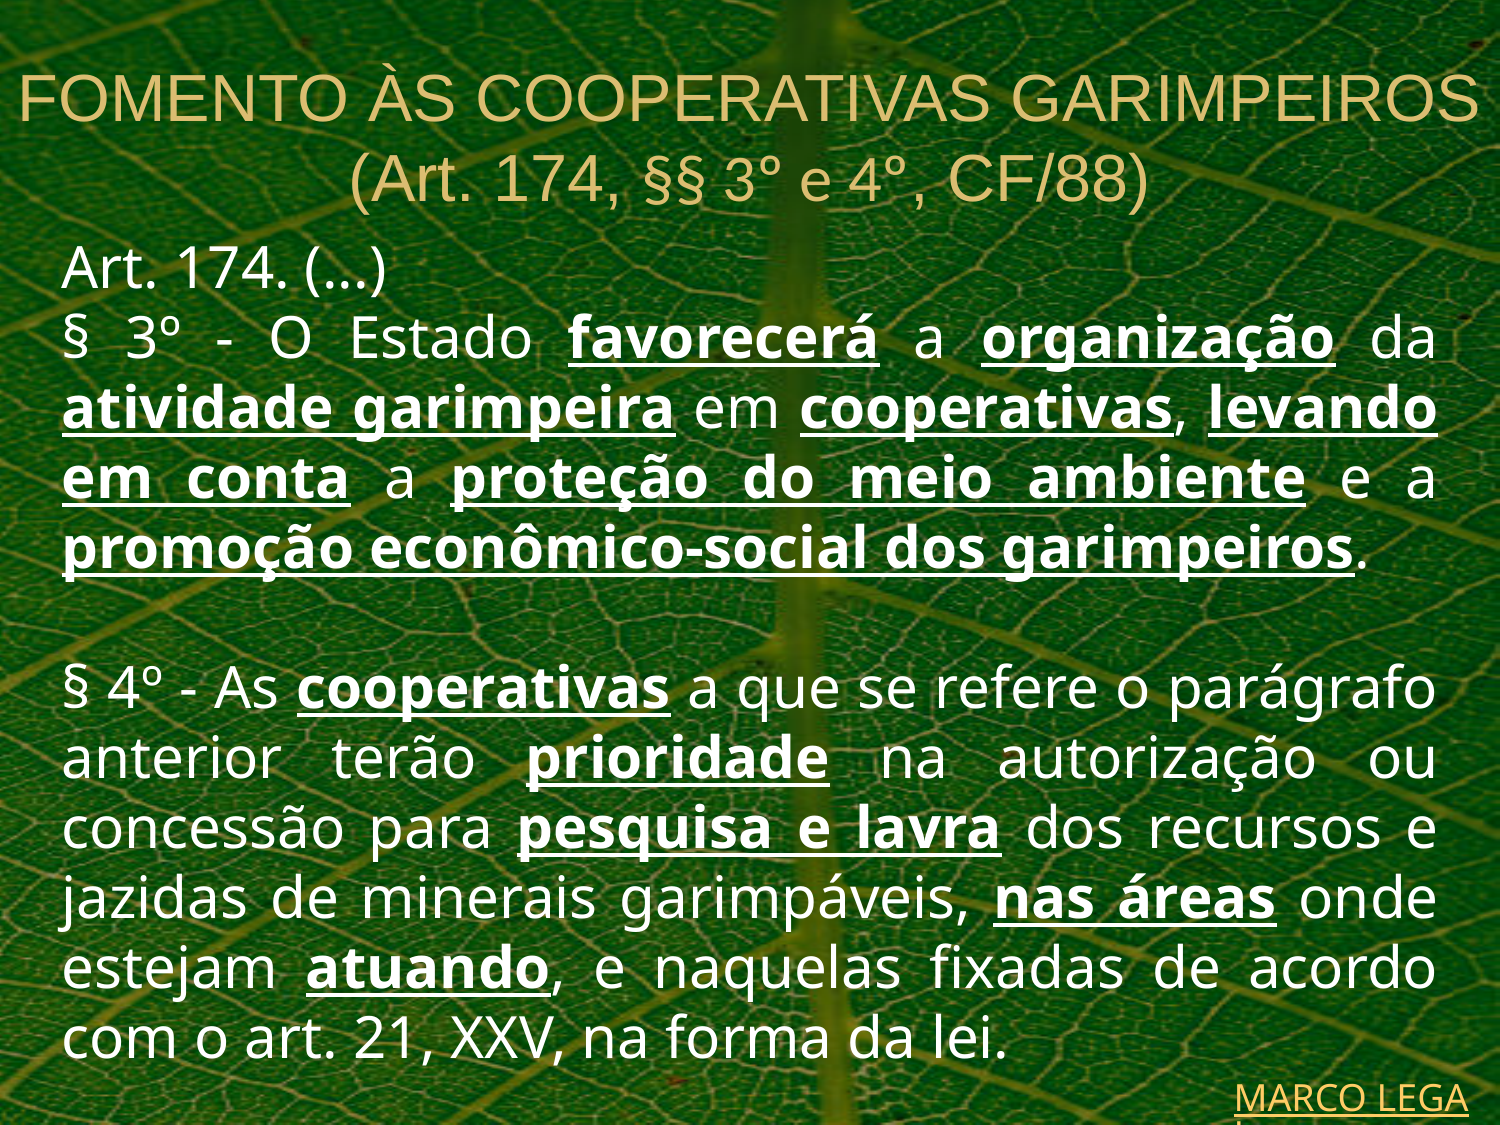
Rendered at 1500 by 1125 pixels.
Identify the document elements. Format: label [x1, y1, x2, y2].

list [0, 0, 1500, 1125]
